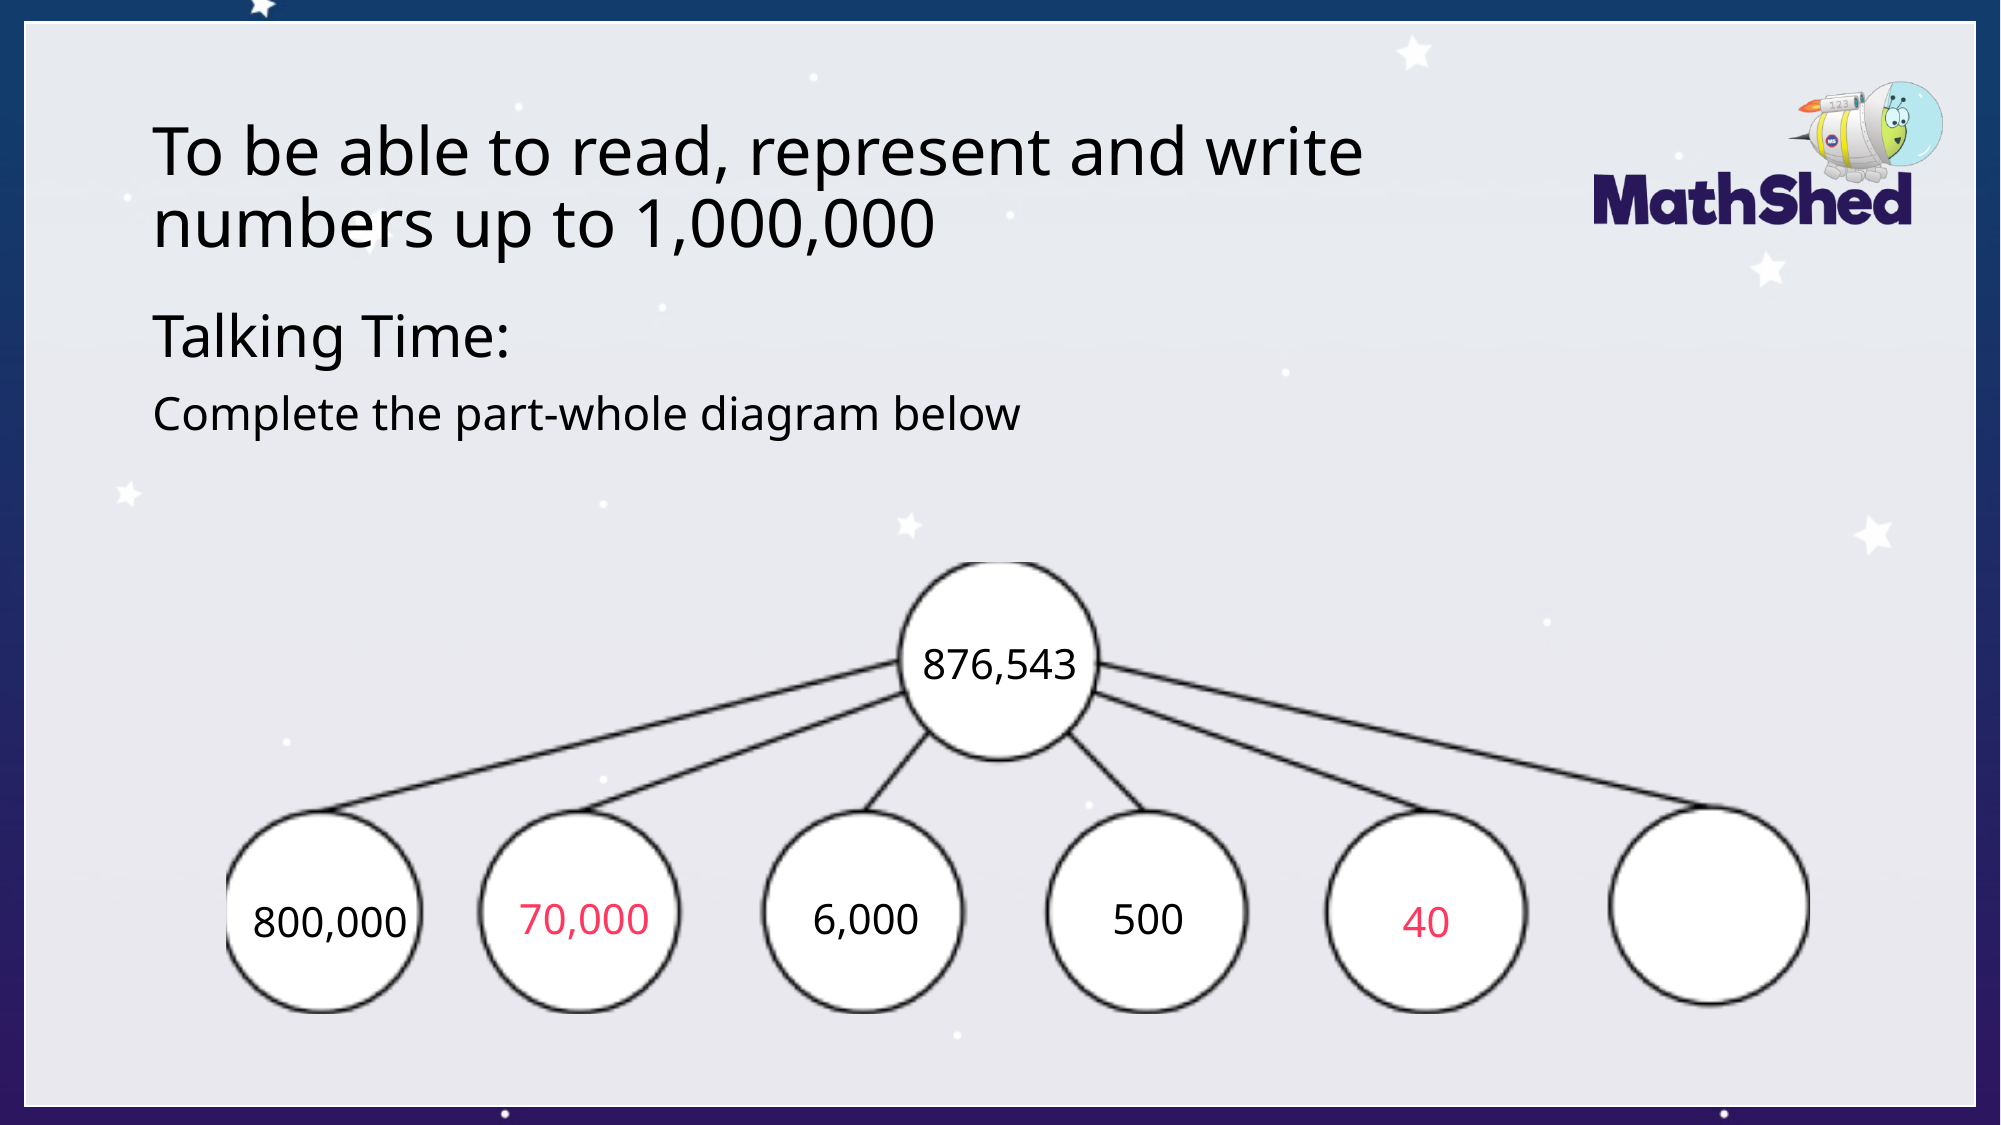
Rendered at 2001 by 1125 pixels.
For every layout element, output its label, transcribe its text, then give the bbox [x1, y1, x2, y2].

picture [0, 0, 2001, 1125]
title To be able to read, represent and write numbers up to 1,000,000 [137, 81, 1578, 299]
list Talking Time: Complete the part-whole diagram below [137, 299, 1863, 1014]
